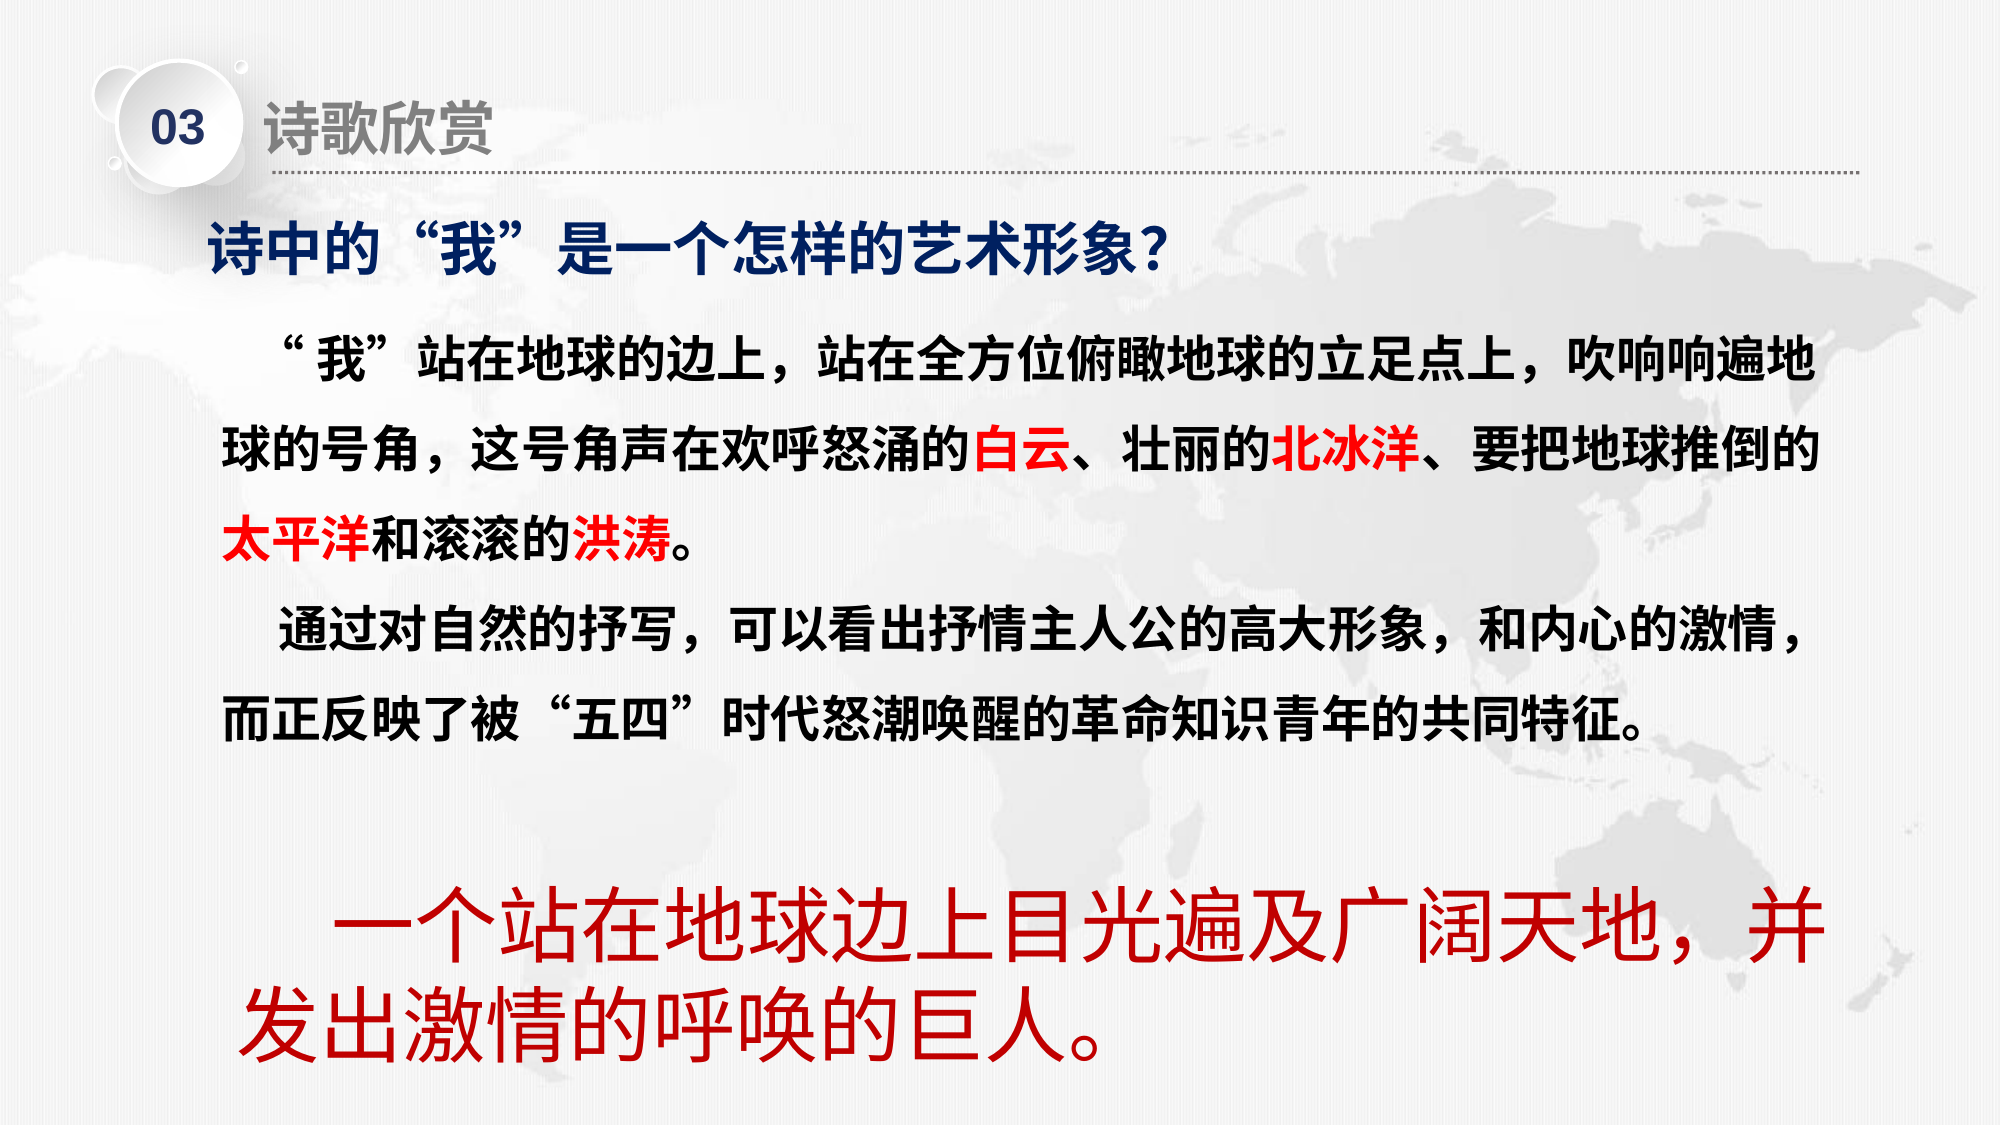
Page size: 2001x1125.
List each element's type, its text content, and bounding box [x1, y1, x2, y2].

text_box 诗中的“我”是一个怎样的艺术形象？ [192, 204, 1837, 290]
text_box 诗歌欣赏 [247, 92, 1397, 204]
text_box “我”站在地球的边上，站在全方位俯瞰地球的立足点上，吹响响遍地球的号角，这号角声在欢呼怒涌的白云、壮丽的北冰洋、要把地球推倒的太平洋和滚滚的洪涛。 通过对自然的抒写，可以看出抒情主人公的高大形象，和内心的激情，而正反映了被“五四”时代怒潮唤醒的革命知识青年的共同特征。 [206, 290, 1862, 756]
picture [0, 0, 2000, 1125]
text_box 一个站在地球边上目光遍及广阔天地，并发出激情的呼唤的巨人。 [221, 865, 1862, 1081]
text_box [92, 60, 248, 193]
